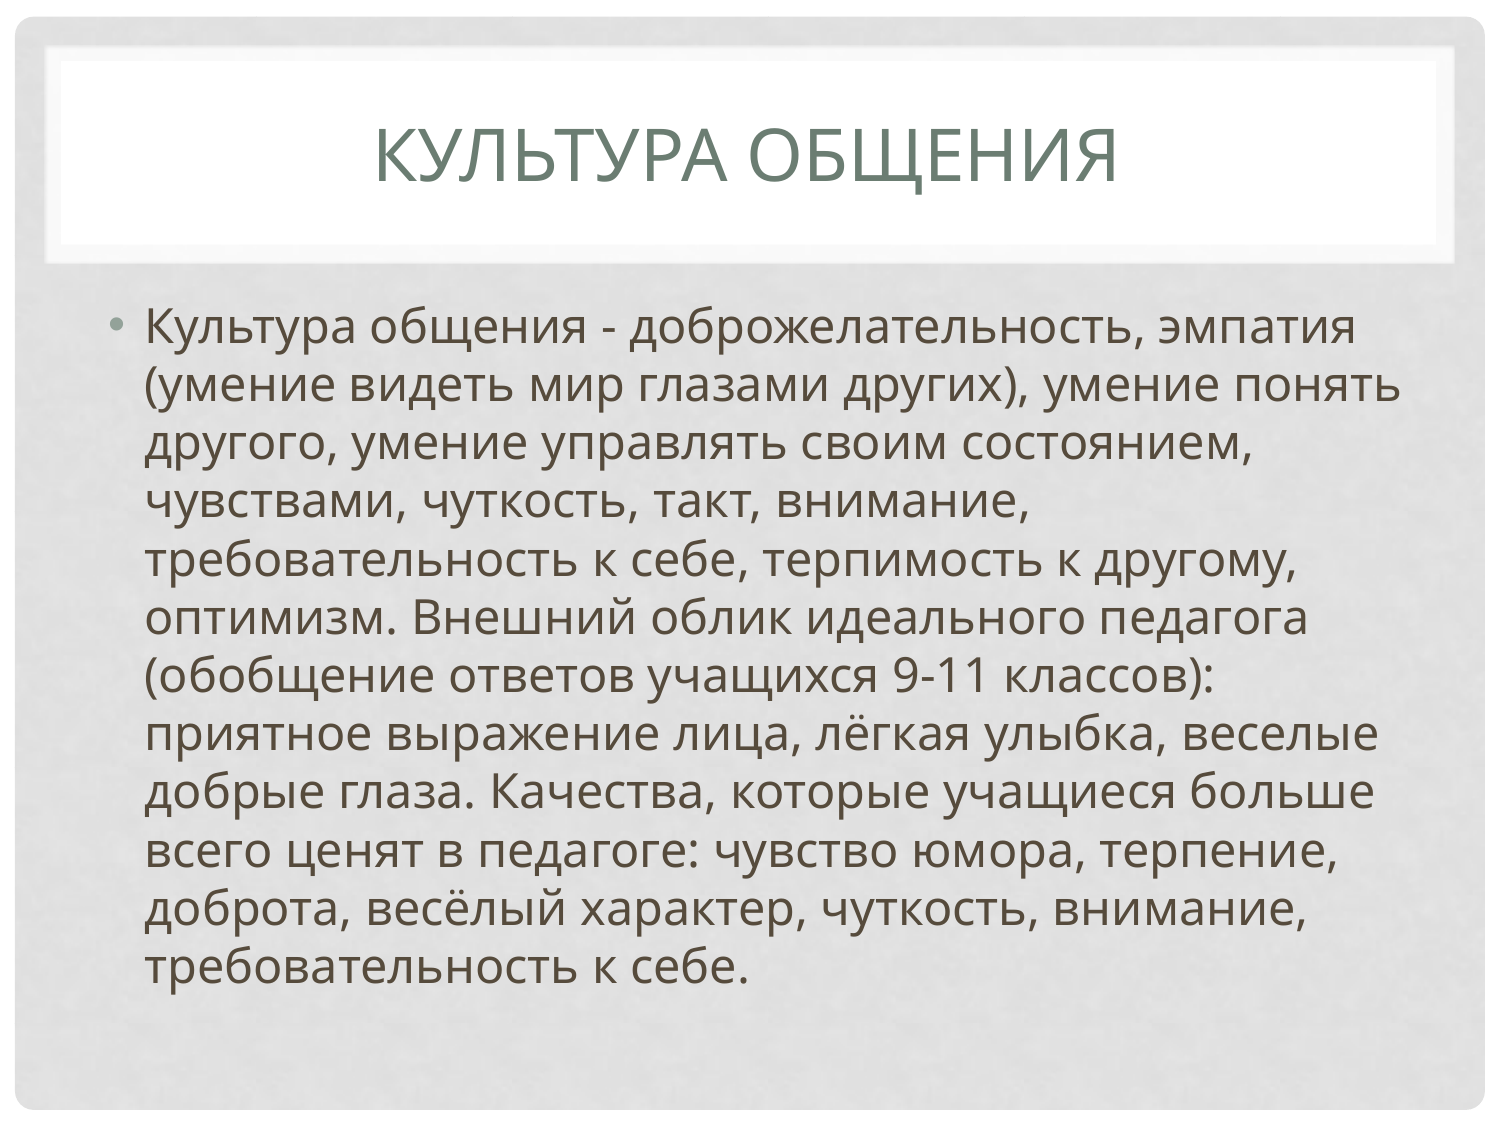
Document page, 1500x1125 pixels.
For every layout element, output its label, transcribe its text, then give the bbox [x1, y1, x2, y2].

list Культура общения - доброжелательность, эмпатия (умение видеть мир глазами других), умение понять другого, умение управлять своим состоянием, чувствами, чуткость, такт, внимание, требовательность к себе, терпимость к другому, оптимизм. Внешний облик идеального педагога (обобщение ответов учащихся 9-11 классов): приятное выражение лица, лёгкая улыбка, веселые добрые глаза. Качества, которые учащиеся больше всего ценят в педагоге: чувство юмора, терпение, доброта, весёлый характер, чуткость, внимание, требовательность к себе. [75, 287, 1425, 1005]
title Культура общения [69, 66, 1425, 238]
